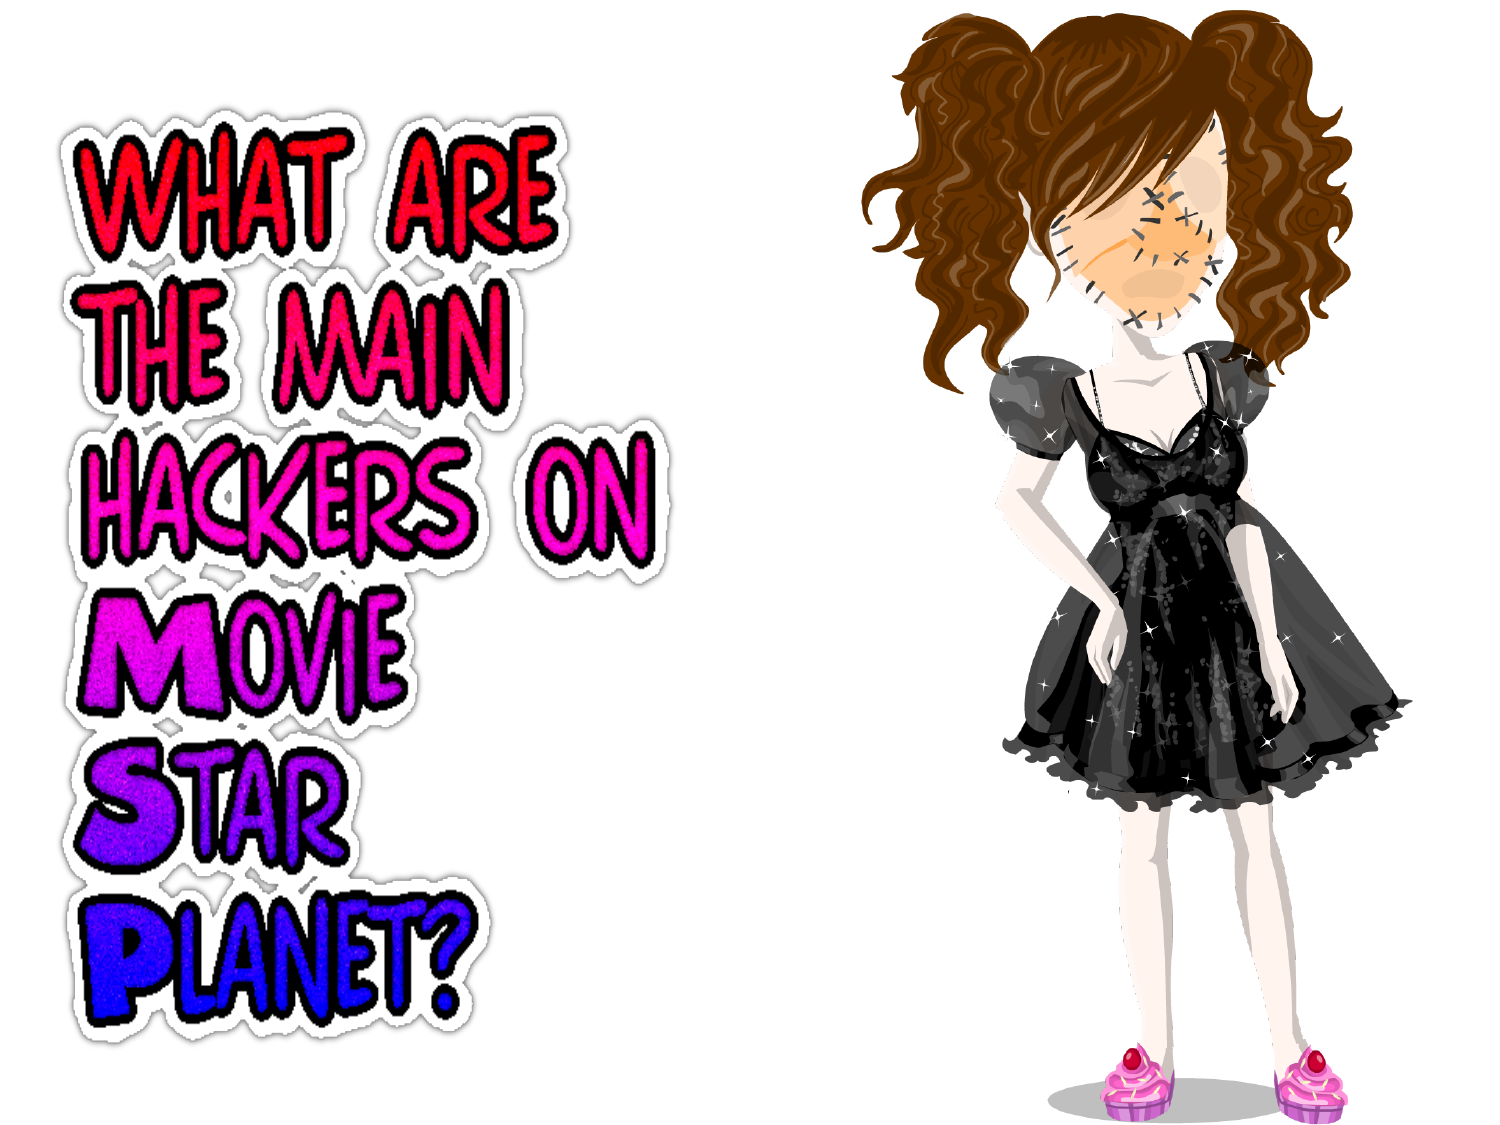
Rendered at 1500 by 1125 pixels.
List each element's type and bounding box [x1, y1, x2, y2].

picture [855, 0, 1424, 1125]
picture [52, 101, 679, 1052]
